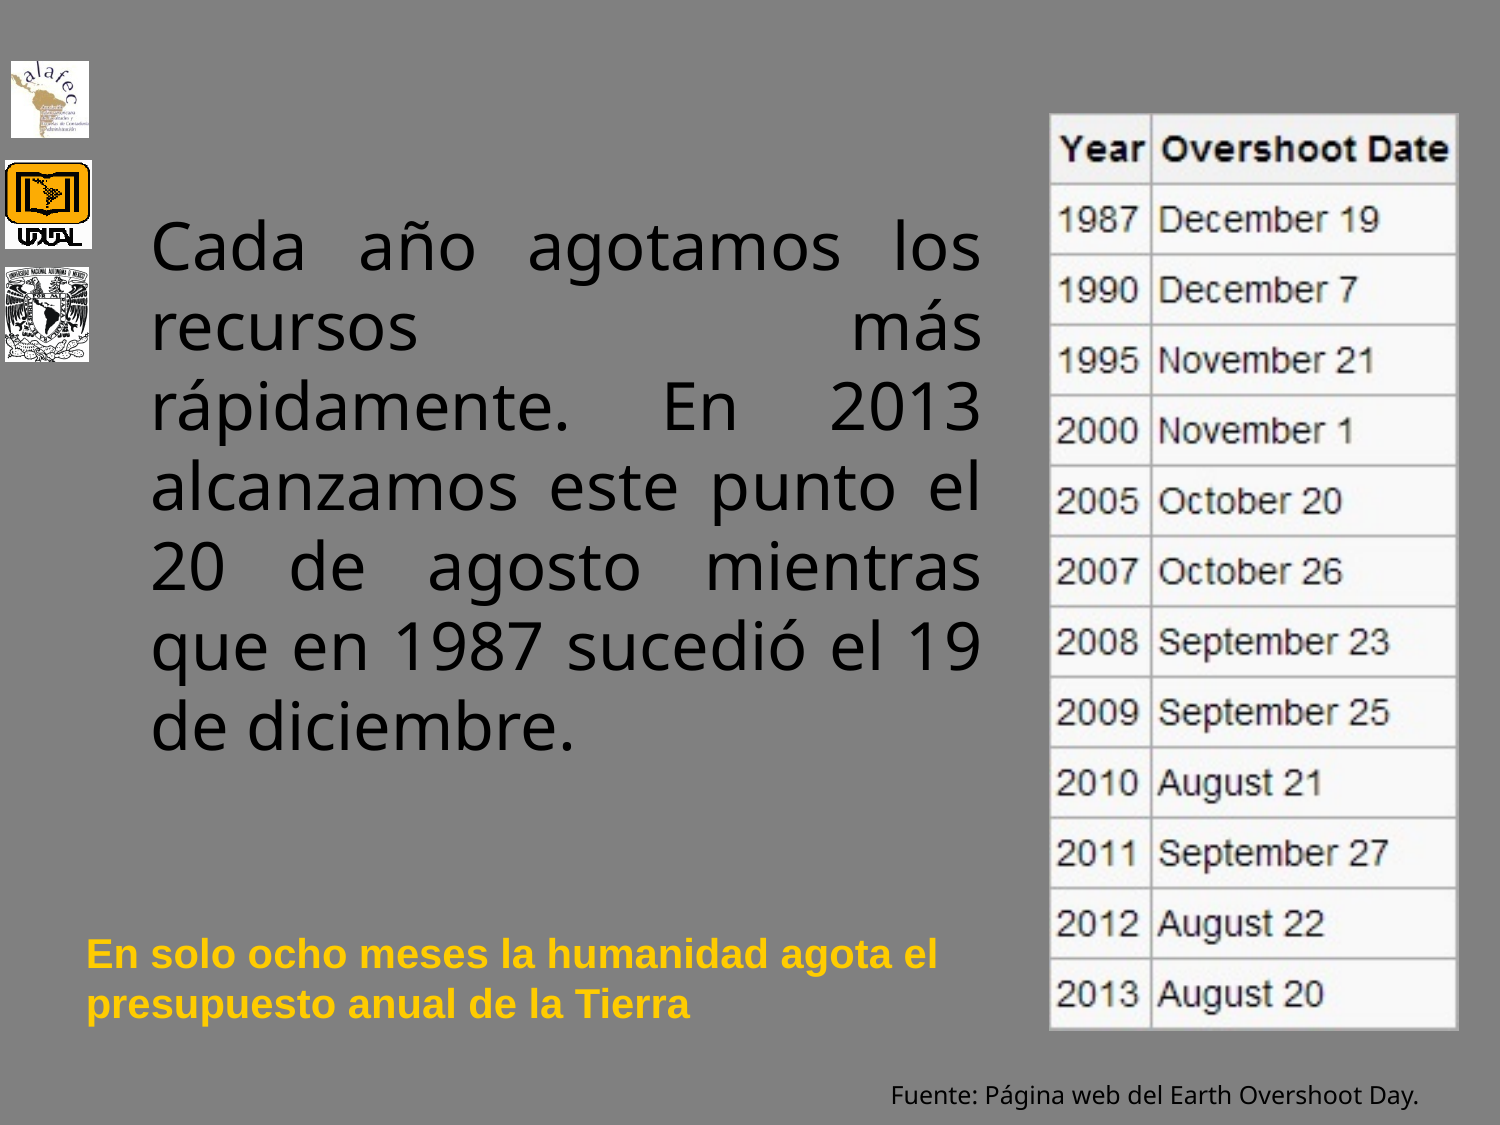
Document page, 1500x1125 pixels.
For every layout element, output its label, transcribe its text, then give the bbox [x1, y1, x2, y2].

picture [11, 61, 89, 138]
picture [5, 267, 89, 362]
picture [5, 160, 92, 249]
text_box En solo ocho meses la humanidad agota el presupuesto anual de la Tierra [70, 919, 1010, 1035]
text_box Cada año agotamos los recursos más rápidamente. En 2013 alcanzamos este punto el 20 de agosto mientras que en 1987 sucedió el 19 de diciembre. [135, 196, 999, 771]
picture [1049, 113, 1460, 1031]
text_box Fuente: Página web del Earth Overshoot Day. [875, 1072, 1436, 1117]
